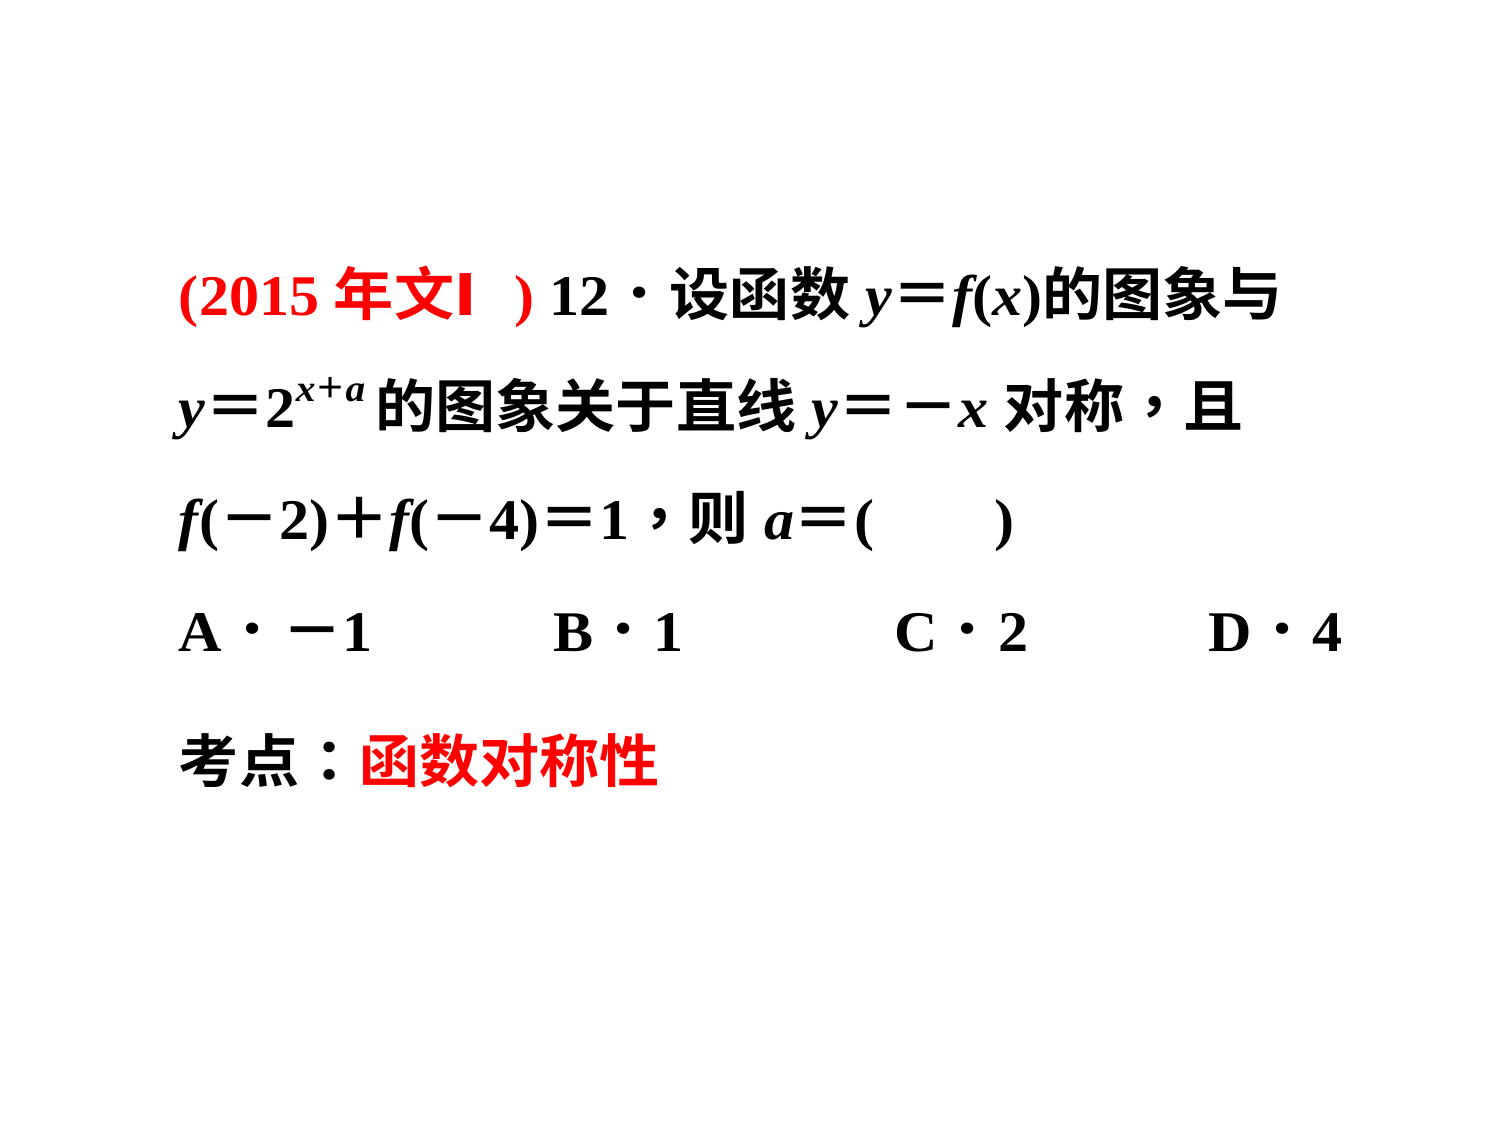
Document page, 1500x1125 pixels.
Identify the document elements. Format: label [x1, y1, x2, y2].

text_box [58, 257, 1390, 856]
